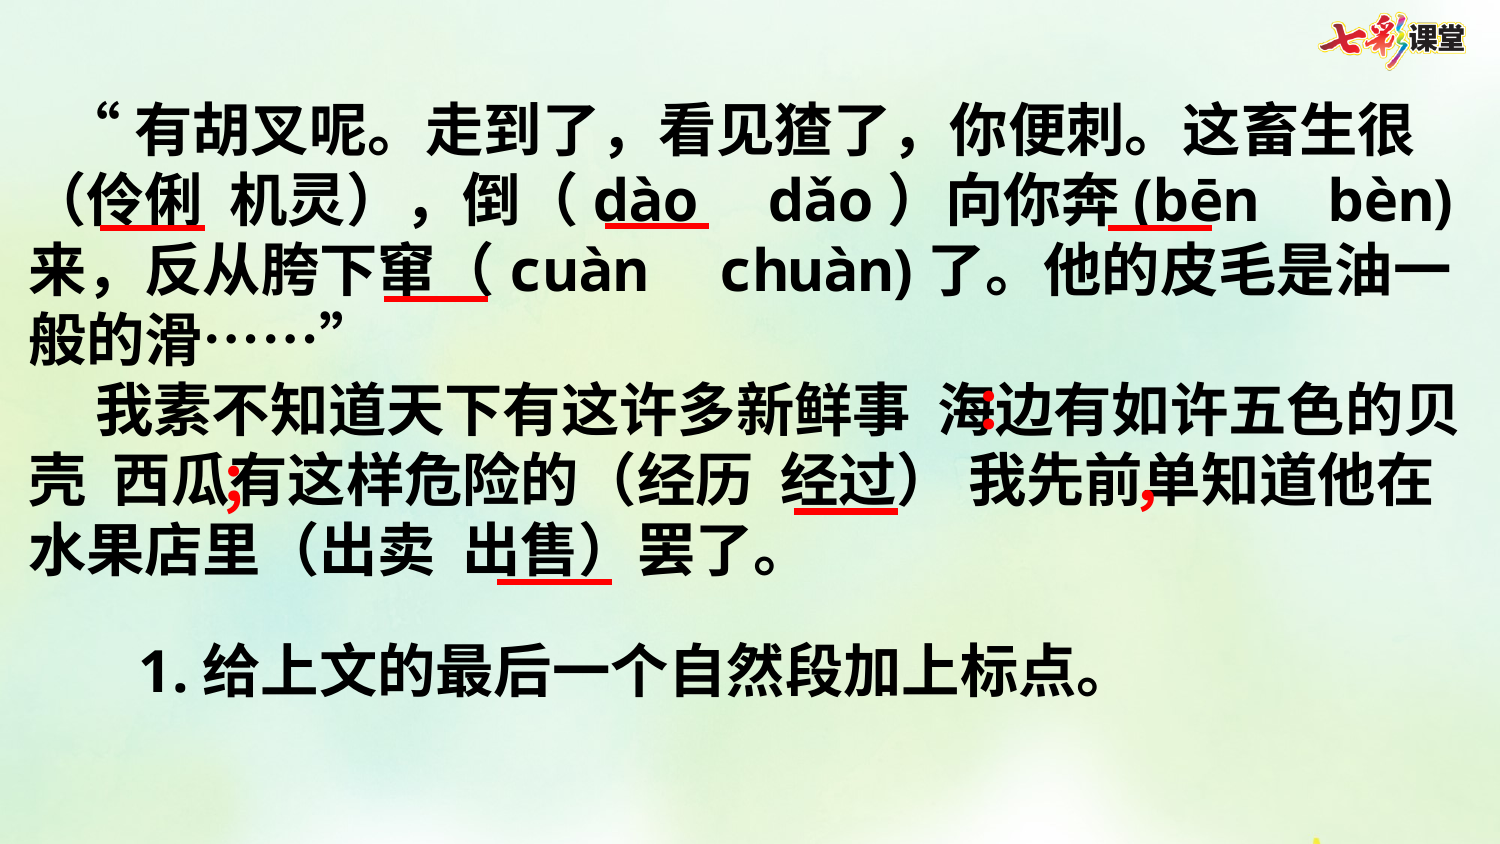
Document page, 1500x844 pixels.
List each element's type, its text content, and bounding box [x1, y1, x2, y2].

text_box 1.给上文的最后一个自然段加上标点。 [124, 627, 1150, 712]
text_box ， [1117, 439, 1178, 524]
picture [0, 0, 1500, 844]
text_box ： [959, 364, 1043, 449]
text_box “有胡叉呢。走到了，看见猹了，你便刺。这畜生很（伶俐 机灵），倒（dào dǎo）向你奔(bēn bèn)来，反从胯下窜（cuàn chuàn)了。他的皮毛是油一般的滑……” 我素不知道天下有这许多新鲜事 海边有如许五色的贝壳 西瓜有这样危险的（经历 经过） 我先前单知道他在水果店里（出卖 出售）罢了。 [13, 86, 1487, 591]
text_box ； [204, 439, 278, 524]
